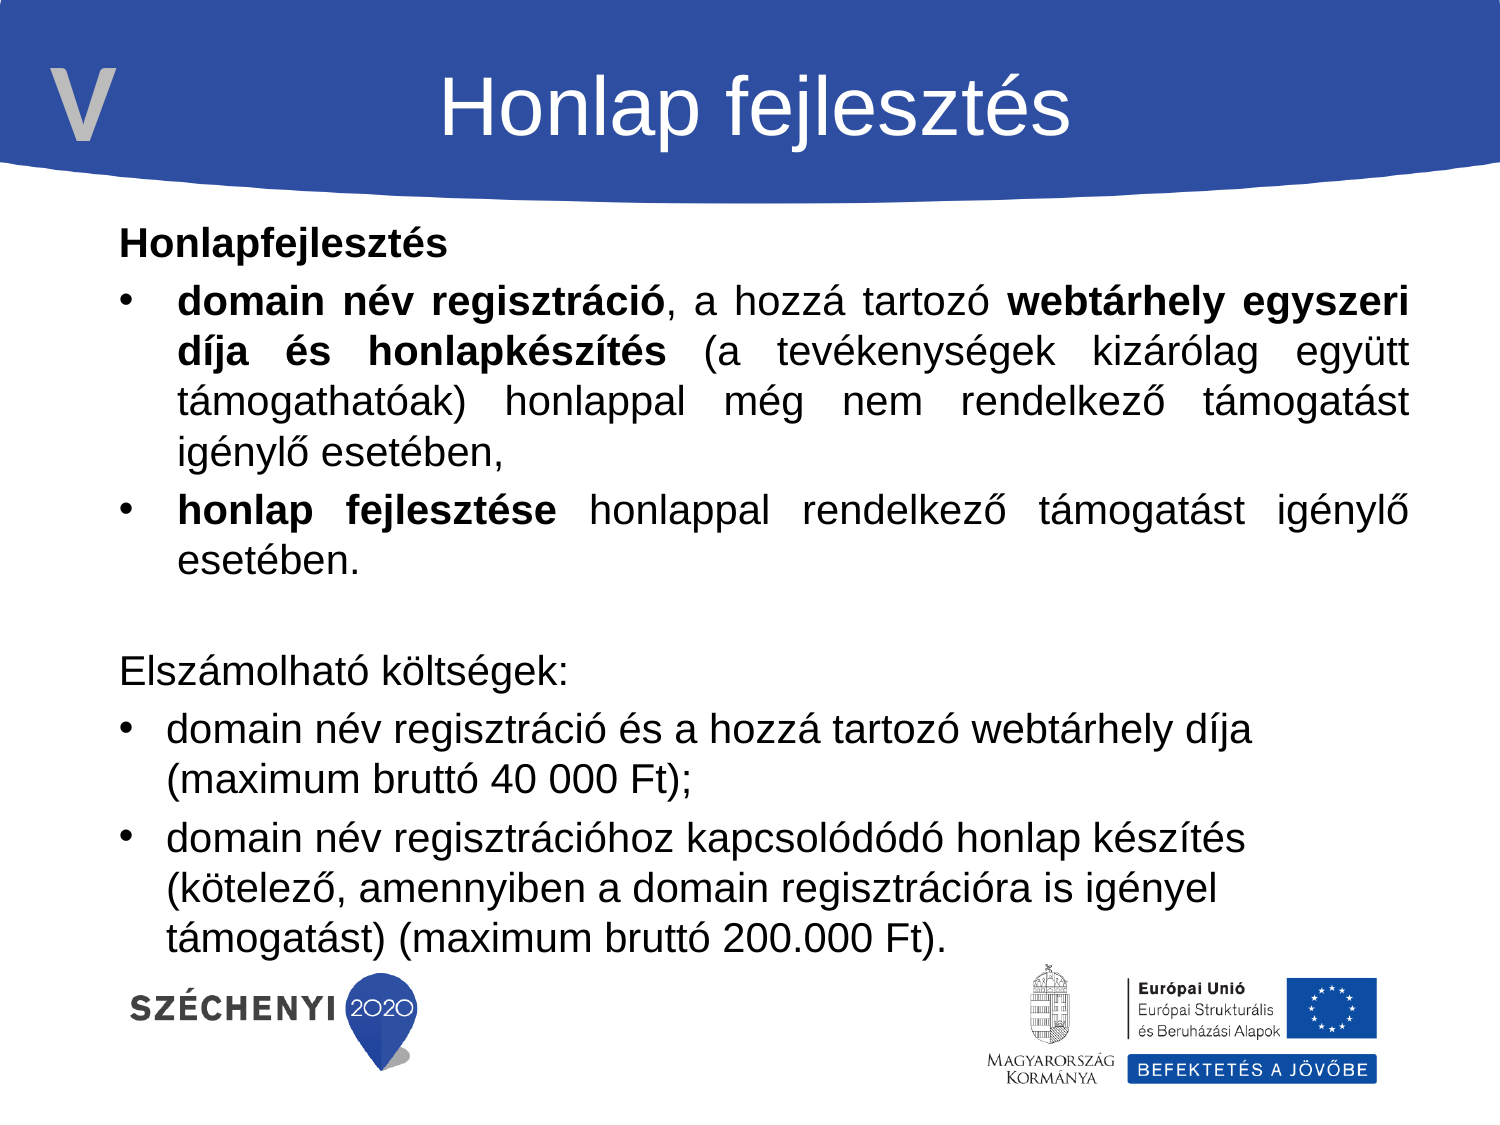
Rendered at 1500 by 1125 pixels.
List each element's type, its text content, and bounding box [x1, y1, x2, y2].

text_box Honlap fejlesztés [159, 44, 1353, 160]
text_box V [35, 21, 133, 172]
picture [0, 0, 1500, 1125]
list Honlapfejlesztés domain név regisztráció, a hozzá tartozó webtárhely egyszeri díja és honlapkészítés (a tevékenységek kizárólag együtt támogathatóak) honlappal még nem rendelkező támogatást igénylő esetében, honlap fejlesztése honlappal rendelkező támogatást igénylő esetében. Elszámolható költségek: domain név regisztráció és a hozzá tartozó webtárhely díja (maximum bruttó 40 000 Ft); domain név regisztrációhoz kapcsolódódó honlap készítés (kötelező, amennyiben a domain regisztrációra is igényel támogatást) (maximum bruttó 200.000 Ft). [74, 208, 1425, 994]
